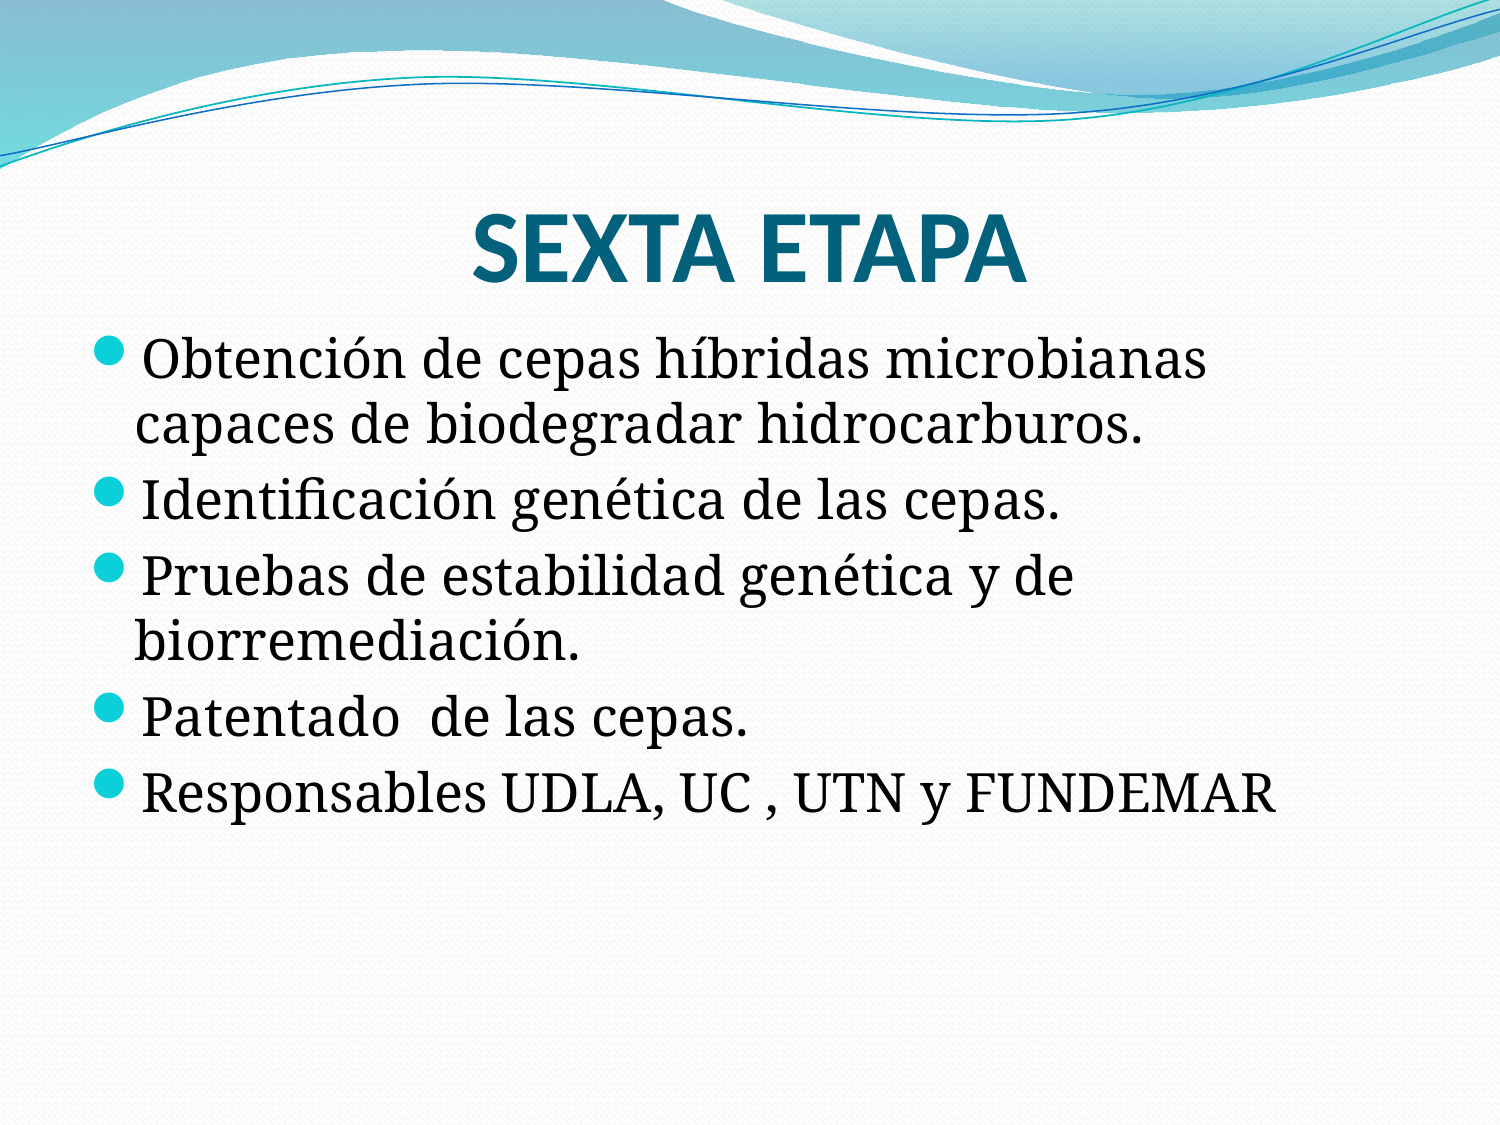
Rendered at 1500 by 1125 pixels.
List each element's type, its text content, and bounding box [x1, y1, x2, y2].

list Obtención de cepas híbridas microbianas capaces de biodegradar hidrocarburos. Identificación genética de las cepas. Pruebas de estabilidad genética y de biorremediación. Patentado de las cepas. Responsables UDLA, UC , UTN y FUNDEMAR [75, 317, 1425, 1038]
title SEXTA ETAPA [75, 115, 1425, 303]
